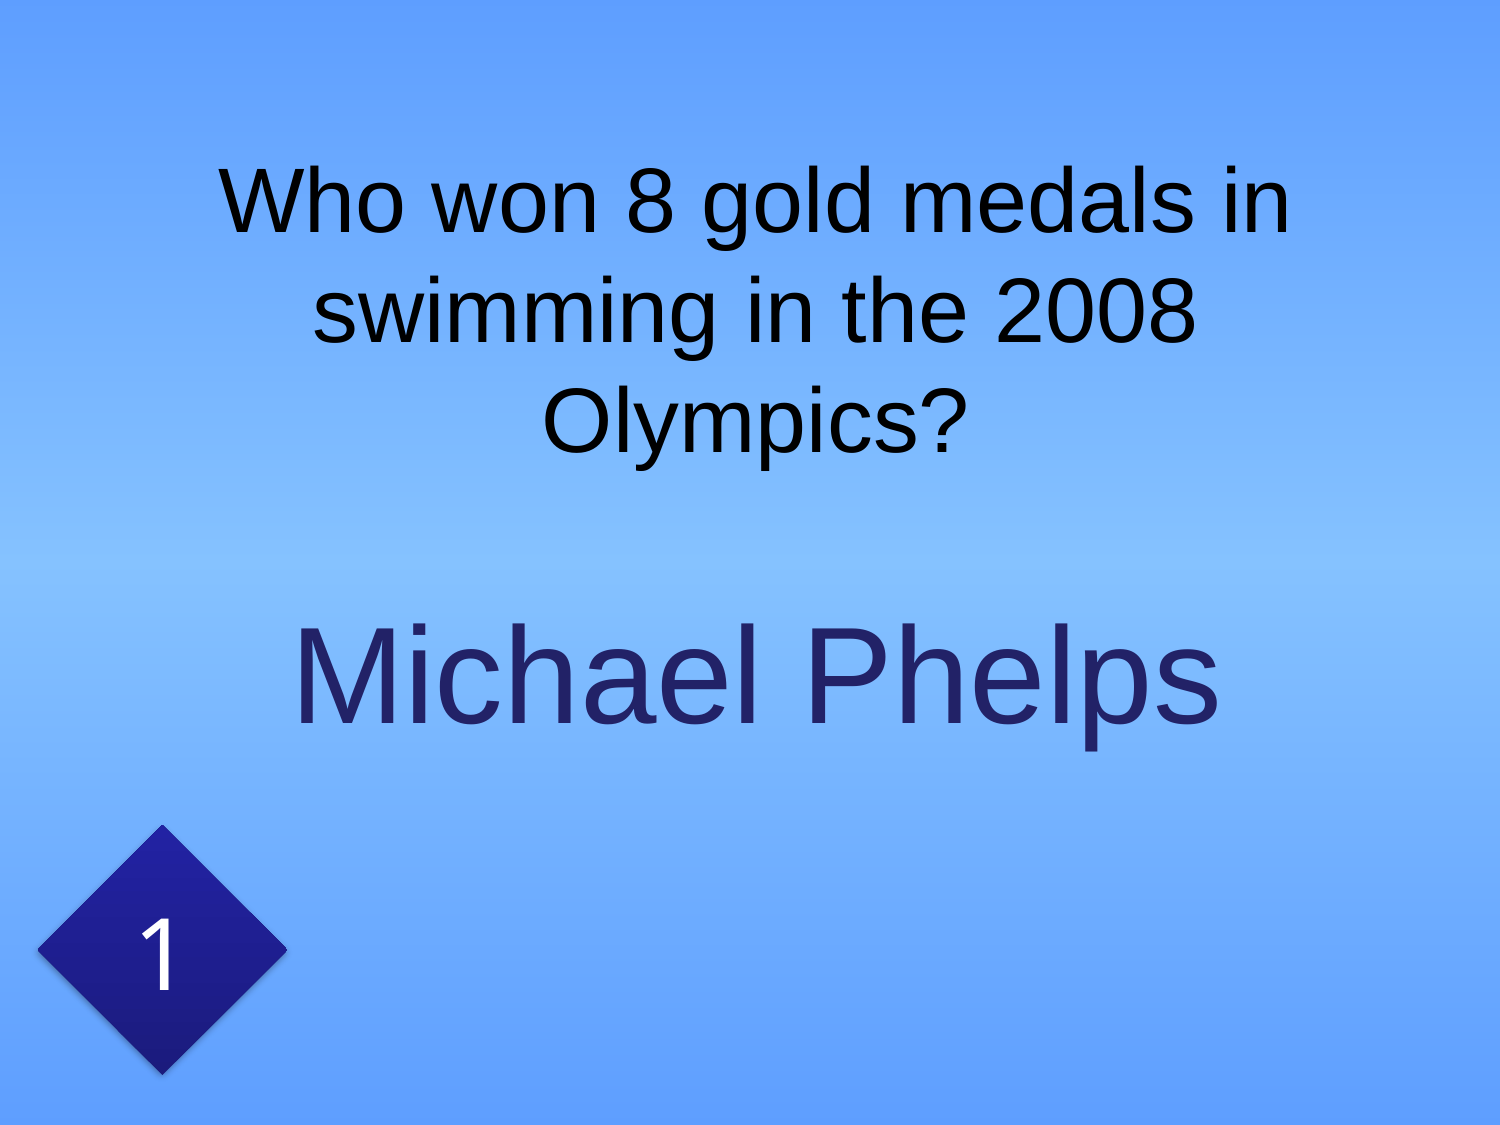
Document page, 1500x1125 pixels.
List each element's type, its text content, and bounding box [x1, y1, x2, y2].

text_box Michael Phelps [112, 500, 1400, 838]
text_box 1 [37, 838, 288, 1075]
title Who won 8 gold medals in swimming in the 2008 Olympics? [112, 137, 1401, 476]
